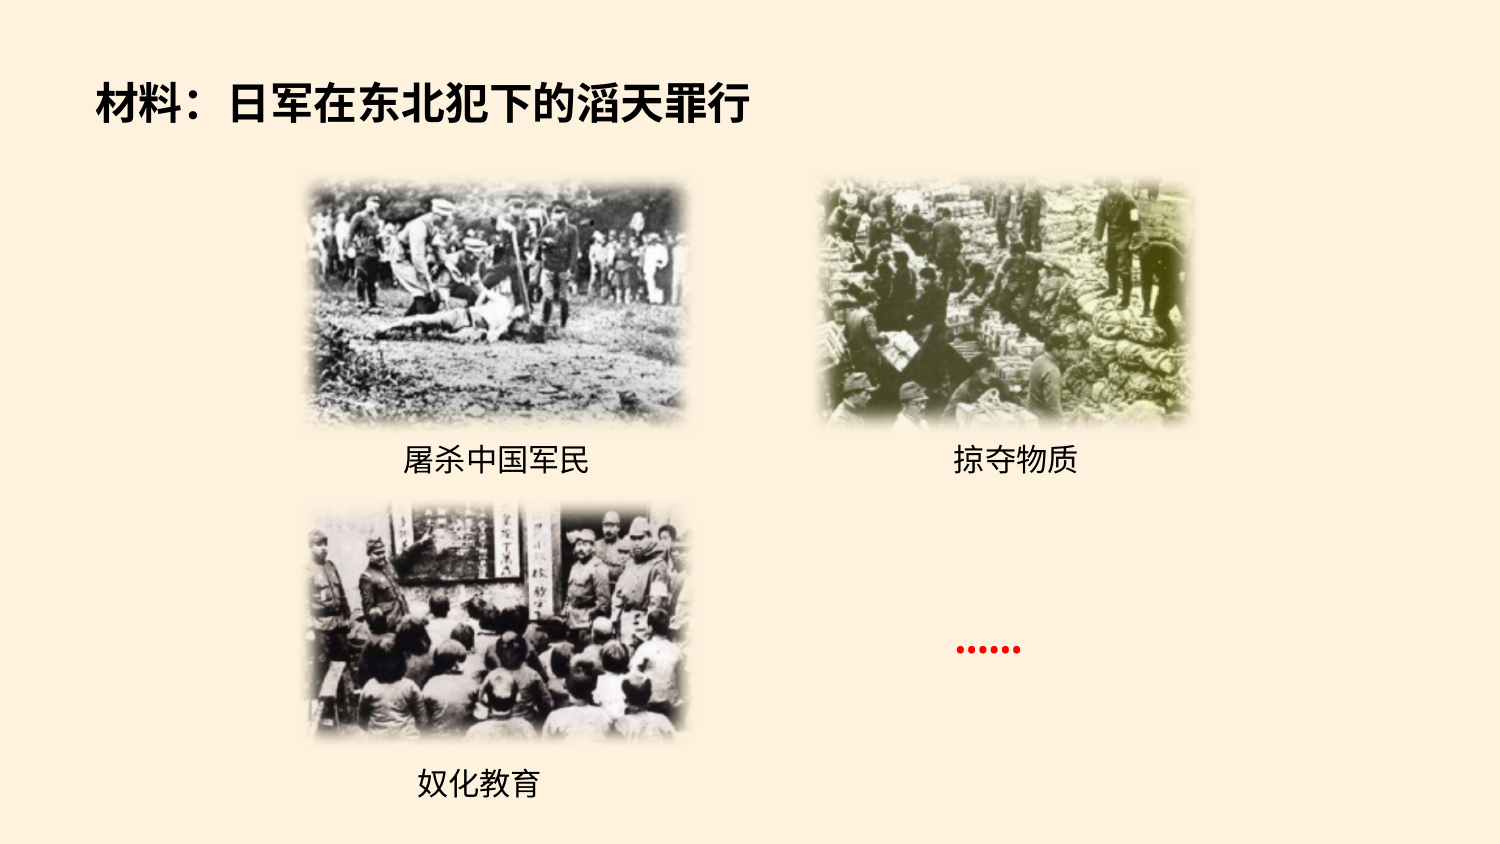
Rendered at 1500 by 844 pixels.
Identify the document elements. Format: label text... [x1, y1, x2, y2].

text_box 屠杀中国军民 [392, 435, 603, 484]
picture [0, 0, 1500, 844]
text_box …… [943, 591, 1034, 671]
text_box 掠夺物质 [942, 435, 1091, 484]
text_box 奴化教育 [405, 758, 554, 808]
text_box 材料：日军在东北犯下的滔天罪行 [83, 69, 763, 134]
